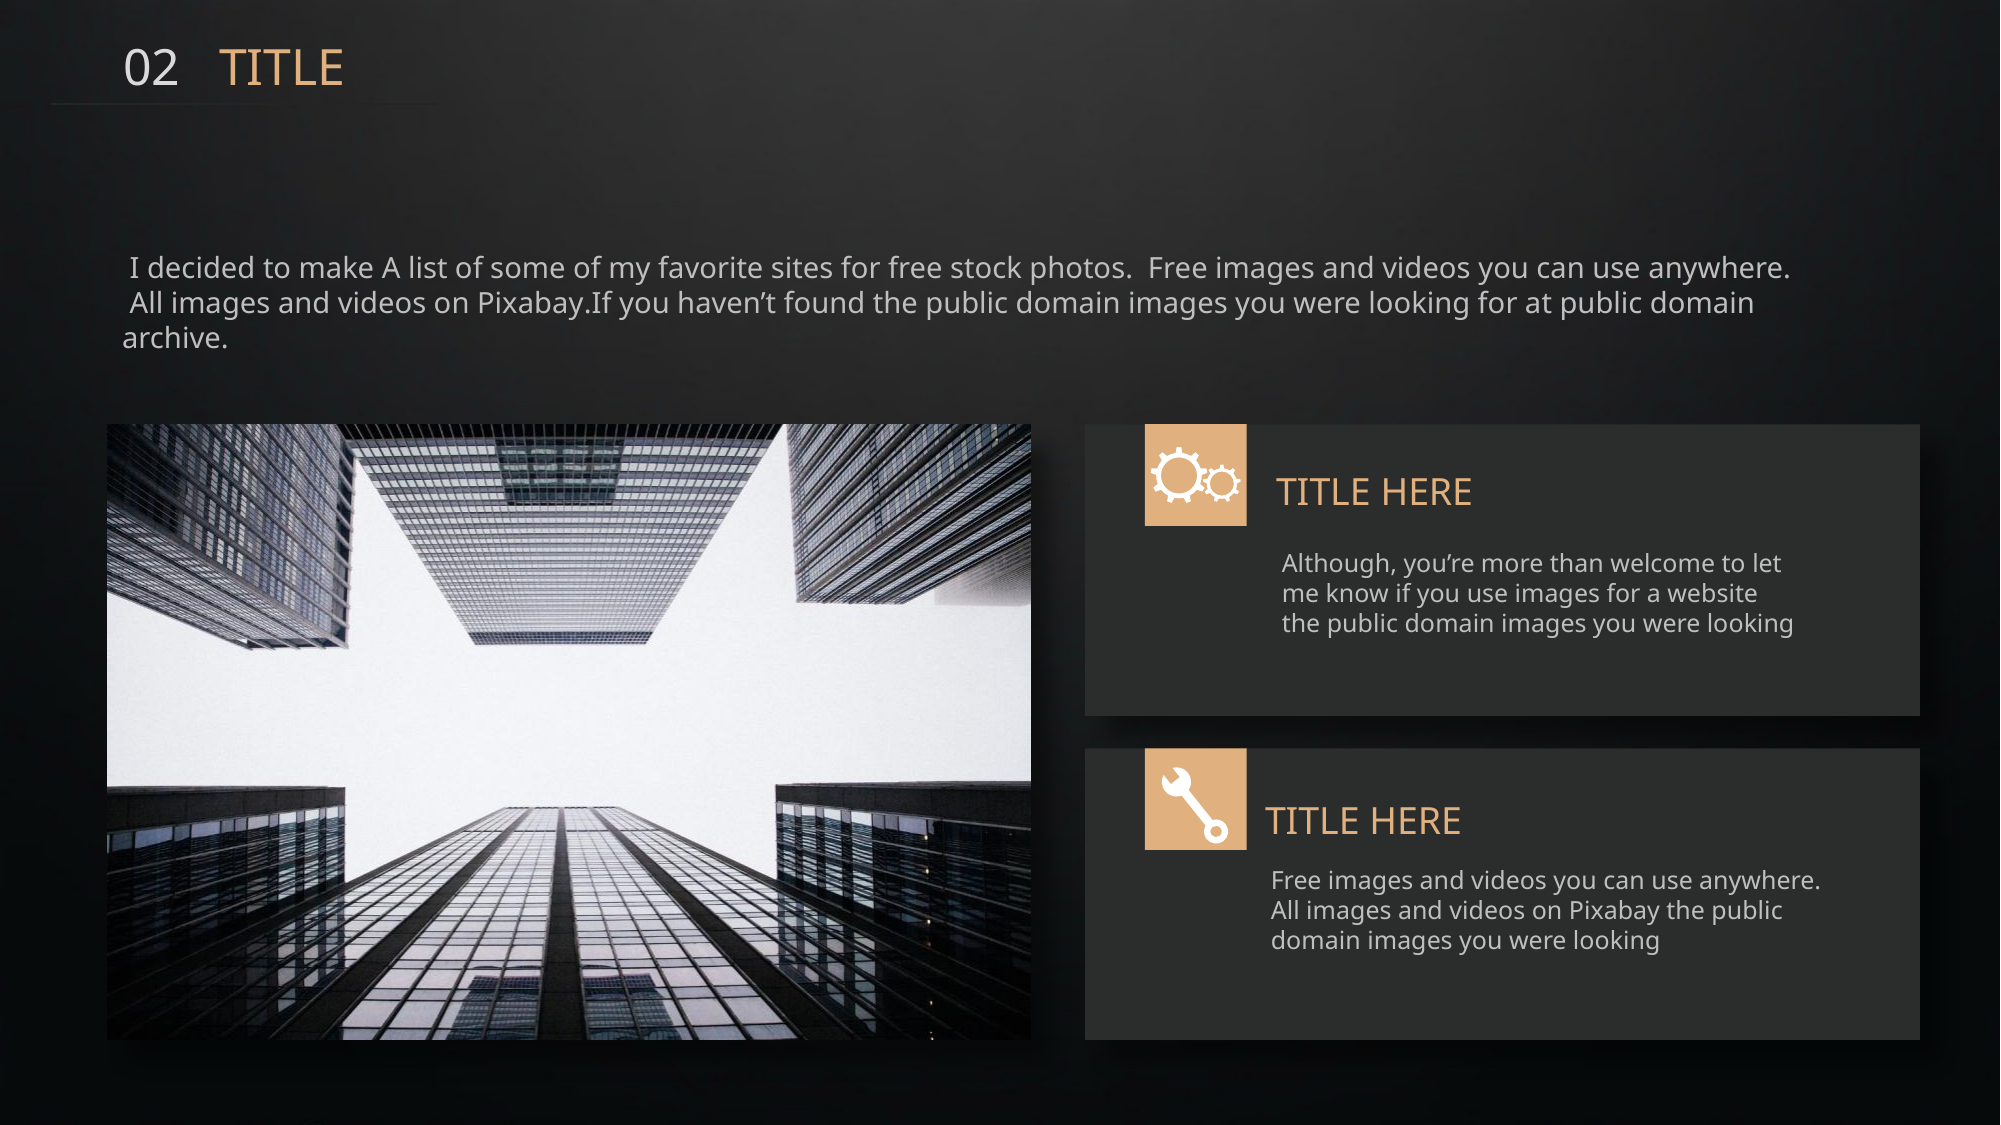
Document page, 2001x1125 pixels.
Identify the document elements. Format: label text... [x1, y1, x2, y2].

text_box I decided to make A list of some of my favorite sites for free stock photos. Free images and videos you can use anywhere. All images and videos on Pixabay.If you haven’t found the public domain images you were looking for at public domain archive. [107, 242, 1842, 362]
text_box 02 TITLE [107, 28, 362, 103]
text_box TITLE HERE [1261, 460, 1488, 521]
text_box [1084, 423, 1921, 717]
text_box TITLE HERE [1250, 789, 1477, 850]
text_box [1084, 747, 1921, 1041]
text_box [1160, 766, 1230, 845]
text_box [1144, 423, 1248, 527]
text_box [1150, 447, 1241, 503]
text_box Although, you’re more than welcome to let me know if you use images for a website the public domain images you were looking [1267, 539, 1823, 645]
text_box [1144, 747, 1248, 851]
picture [0, 0, 2000, 1125]
text_box Free images and videos you can use anywhere. All images and videos on Pixabay the public domain images you were looking [1256, 856, 1842, 962]
